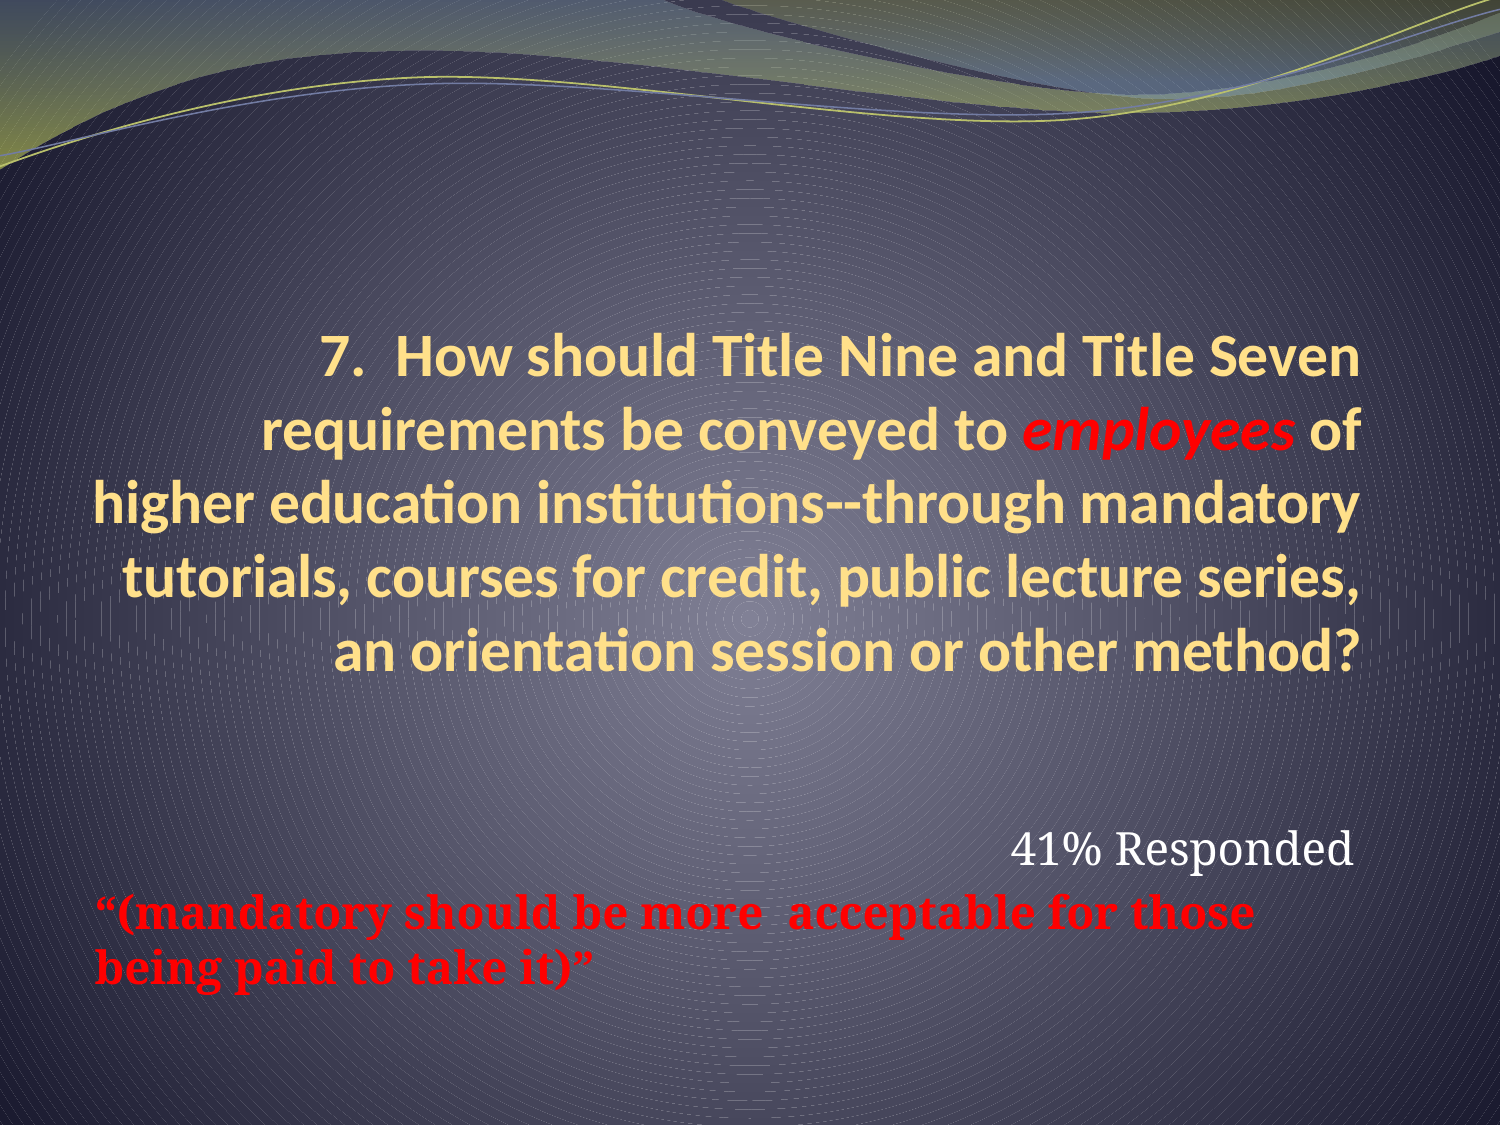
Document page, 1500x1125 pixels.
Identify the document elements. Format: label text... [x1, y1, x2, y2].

list 41% Responded “(mandatory should be more acceptable for those being paid to take it)” [86, 812, 1362, 1075]
title 7. How should Title Nine and Title Seven requirements be conveyed to employees of higher education institutions--through mandatory tutorials, courses for credit, public lecture series, an orientation session or other method? [86, 299, 1362, 788]
